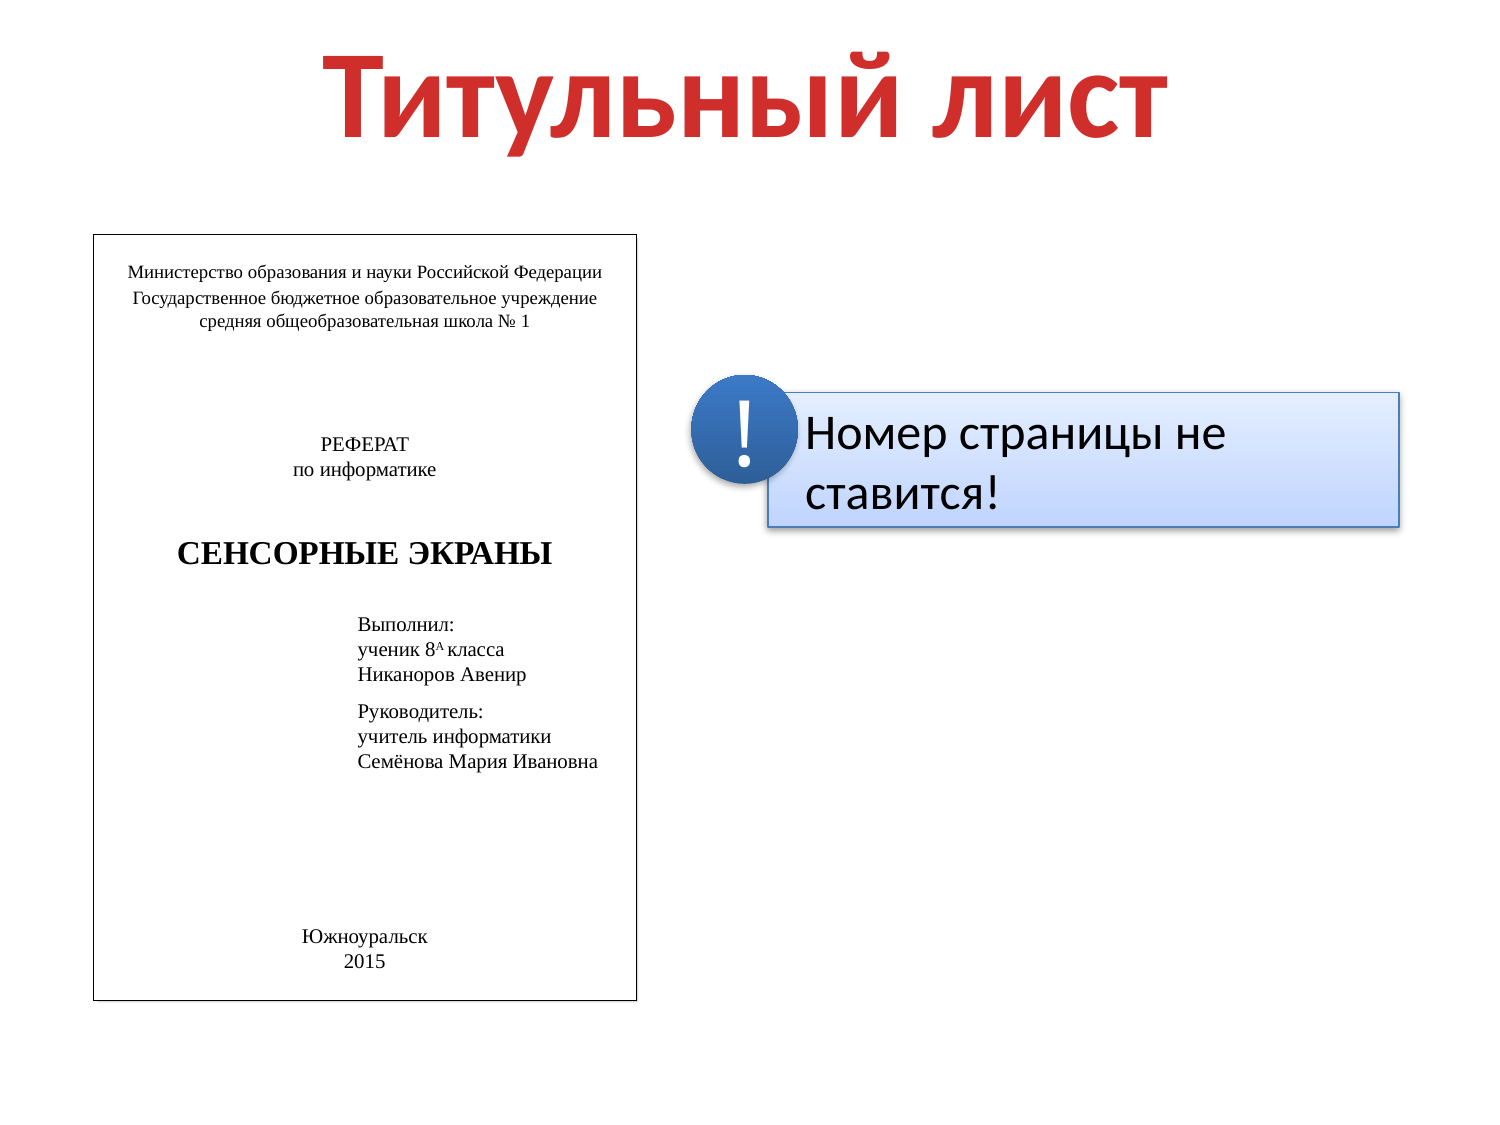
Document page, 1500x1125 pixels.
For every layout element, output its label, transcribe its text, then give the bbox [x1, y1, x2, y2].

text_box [691, 374, 1400, 529]
text_box Министерство образования и науки Российской Федерации Государственное бюджетное образовательное учреждение средняя общеобразовательная школа № 1 РЕФЕРАТ по информатике СЕНСОРНЫЕ ЭКРАНЫ Выполнил: ученик 8А класса Никаноров Авенир Руководитель: учитель информатики Семёнова Мария Ивановна Южноуральск 2015 [93, 234, 636, 1000]
title Титульный лист [58, 35, 1433, 141]
